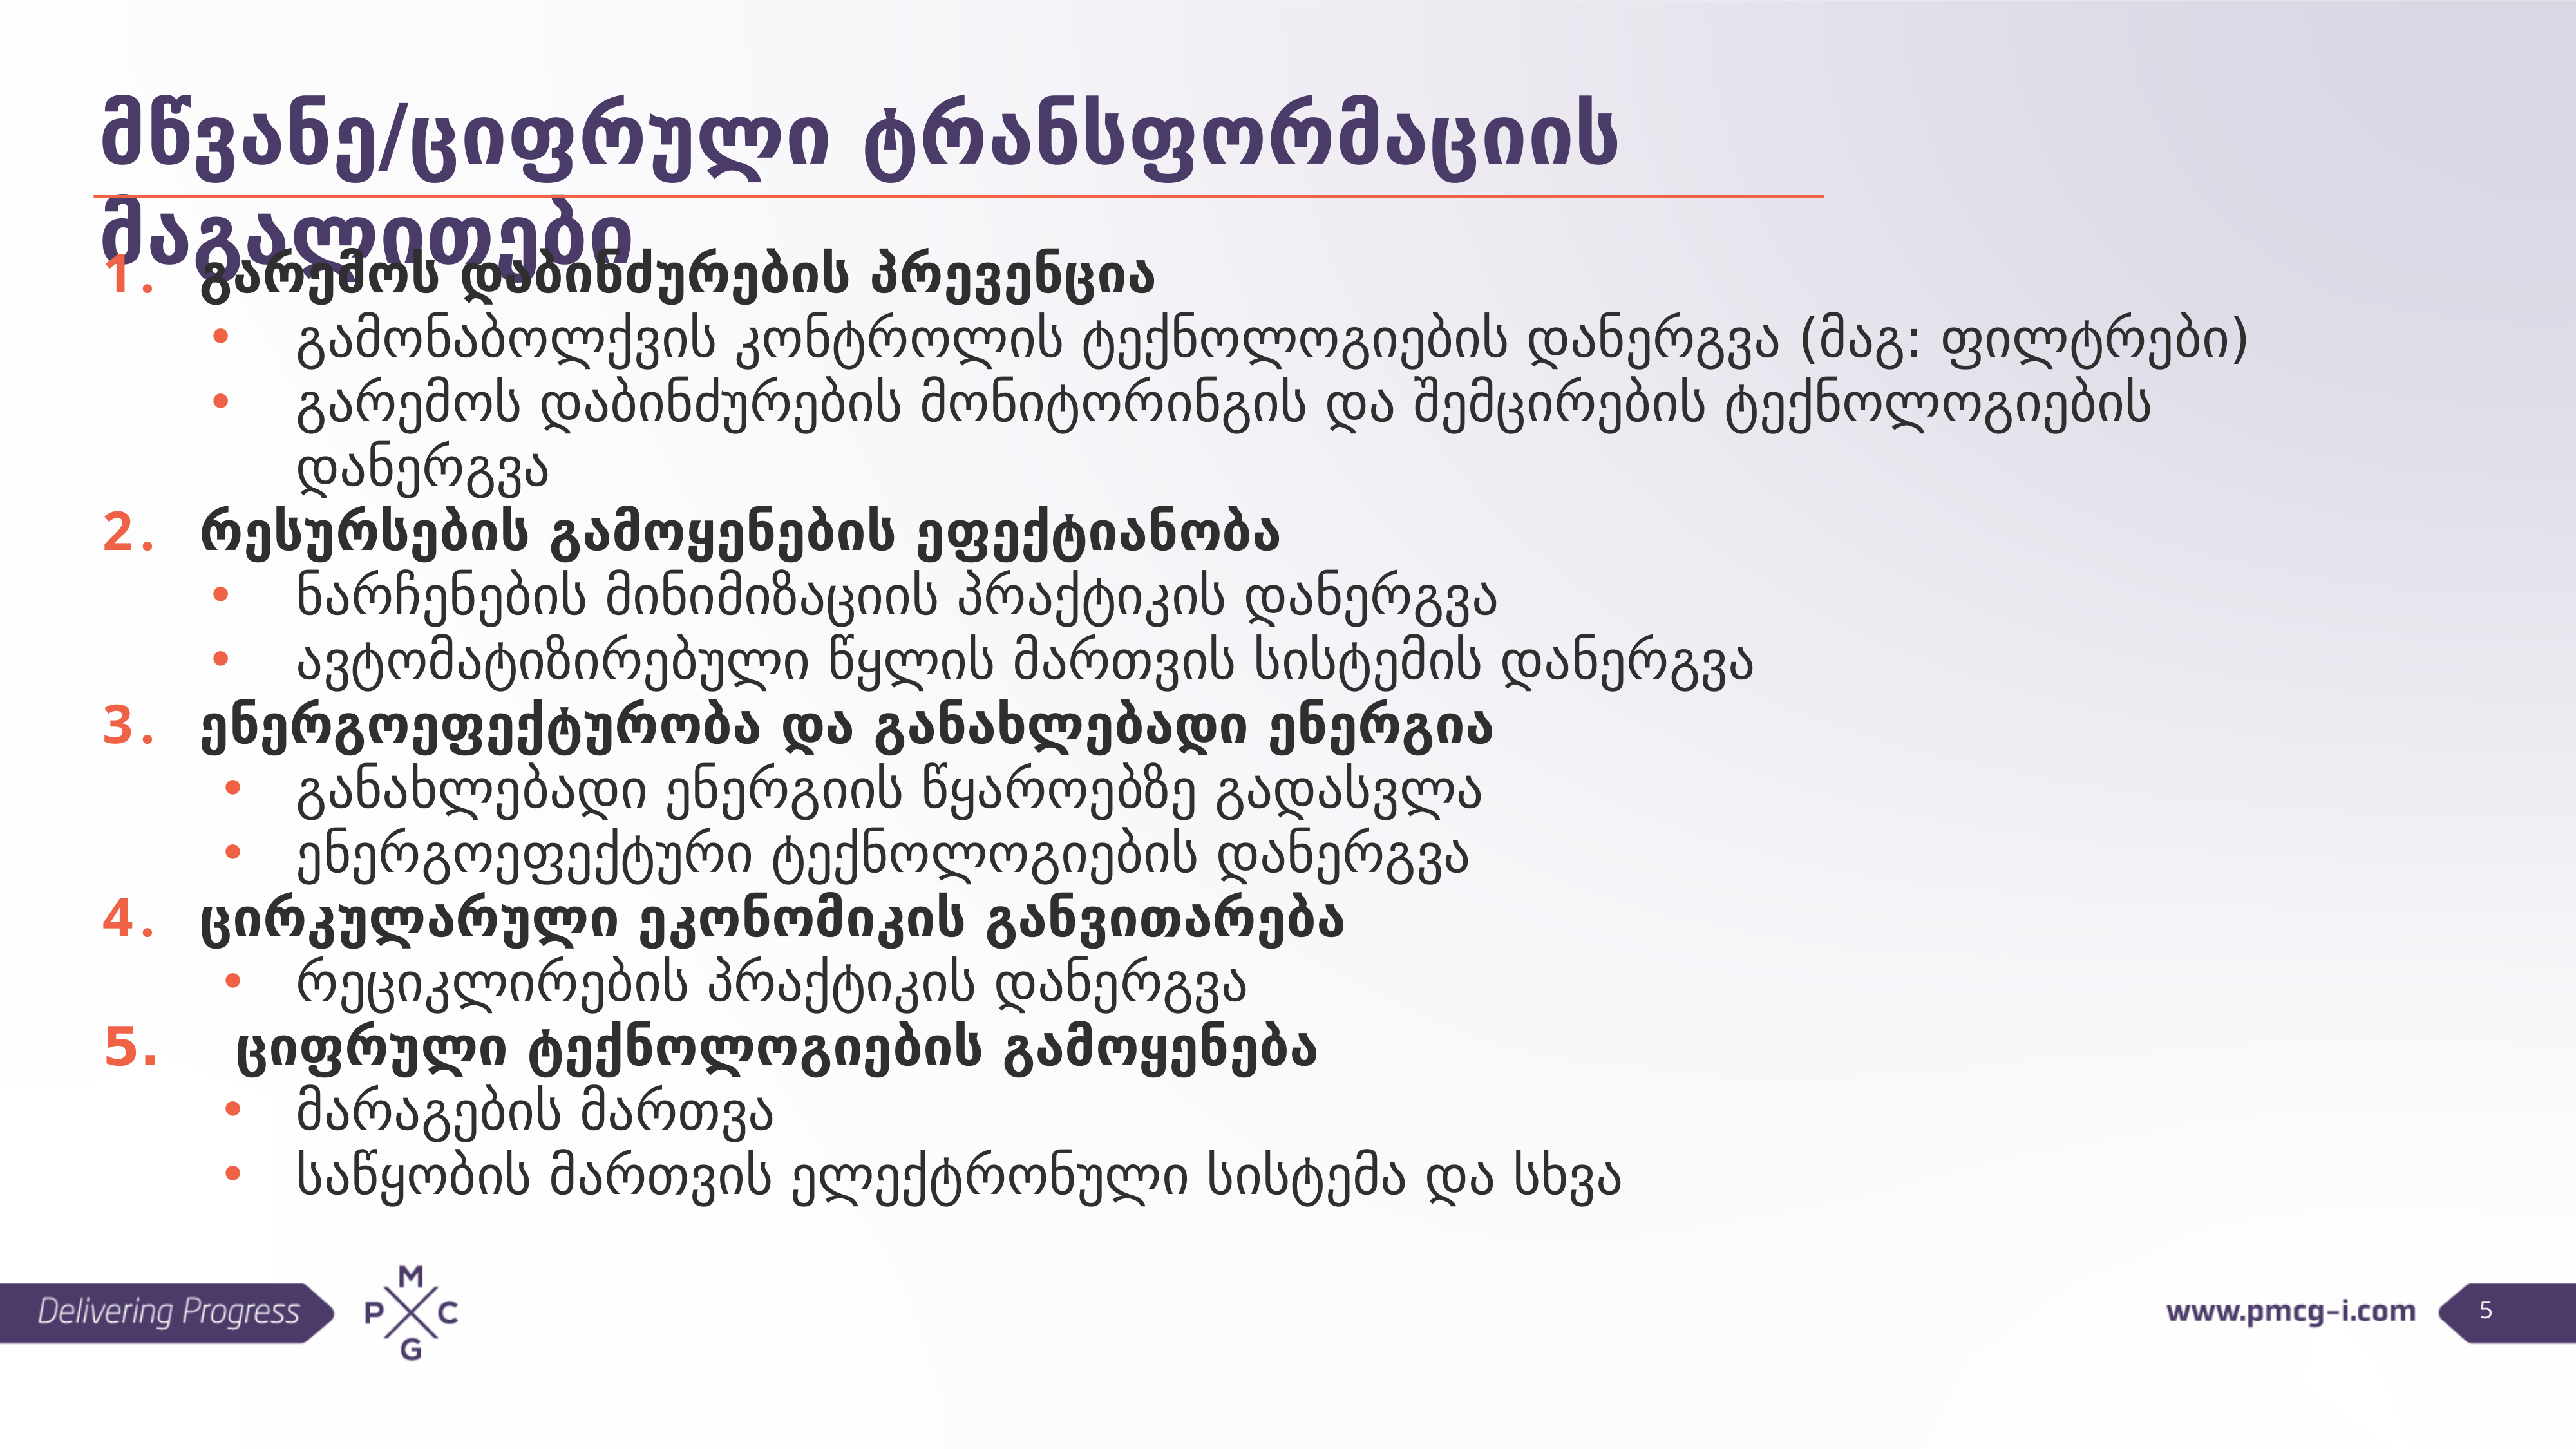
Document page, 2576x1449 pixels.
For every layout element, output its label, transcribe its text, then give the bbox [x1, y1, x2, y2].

picture [0, 0, 2576, 1449]
text_box მწვანე/ციფრული ტრანსფორმაციის მაგალითები [93, 75, 2035, 234]
text_box 5 [2474, 1289, 2564, 1333]
text_box გარემოს დაბინძურების პრევენცია გამონაბოლქვის კონტროლის ტექნოლოგიების დანერგვა (მაგ: ფილტრები) გარემოს დაბინძურების მონიტორინგის და შემცირების ტექნოლოგიების დანერგვა რესურსების გამოყენების ეფექტიანობა ნარჩენების მინიმიზაციის პრაქტიკის დანერგვა ავტომატიზირებული წყლის მართვის სისტემის დანერგვა ენერგოეფექტურობა და განახლებადი ენერგია განახლებადი ენერგიის წყაროებზე გადასვლა ენერგოეფექტური ტექნოლოგიების დანერგვა ცირკულარული ეკონომიკის განვითარება რეციკლირების პრაქტიკის დანერგვა 5. ციფრული ტექნოლოგიების გამოყენება მარაგების მართვა საწყობის მართვის ელექტრონული სისტემა და სხვა [93, 234, 2409, 1210]
